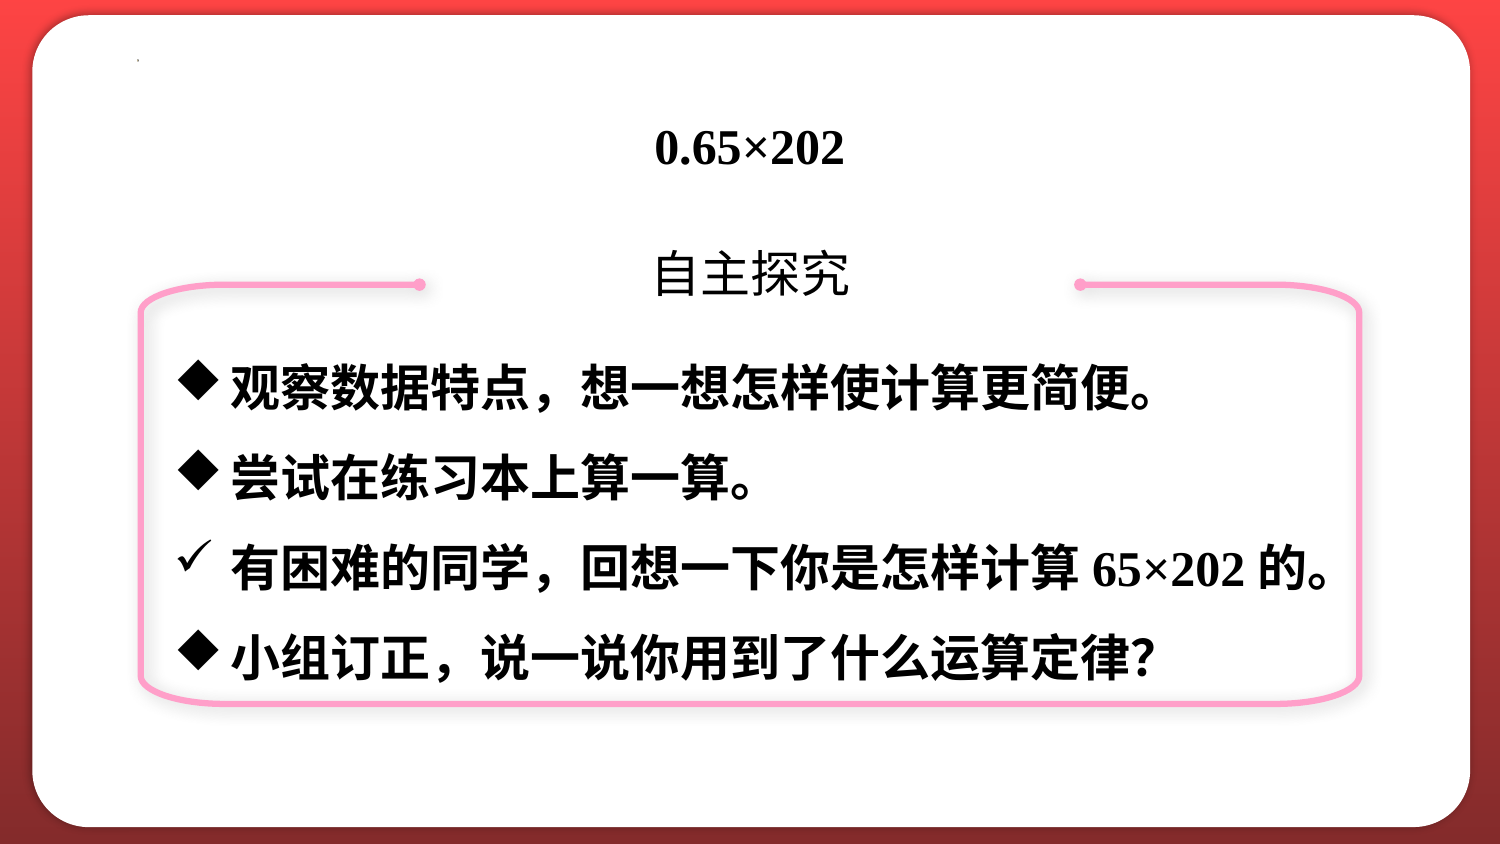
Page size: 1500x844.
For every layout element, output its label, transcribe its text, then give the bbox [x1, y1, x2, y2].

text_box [140, 235, 1360, 705]
text_box 0.65×202 [639, 106, 861, 182]
